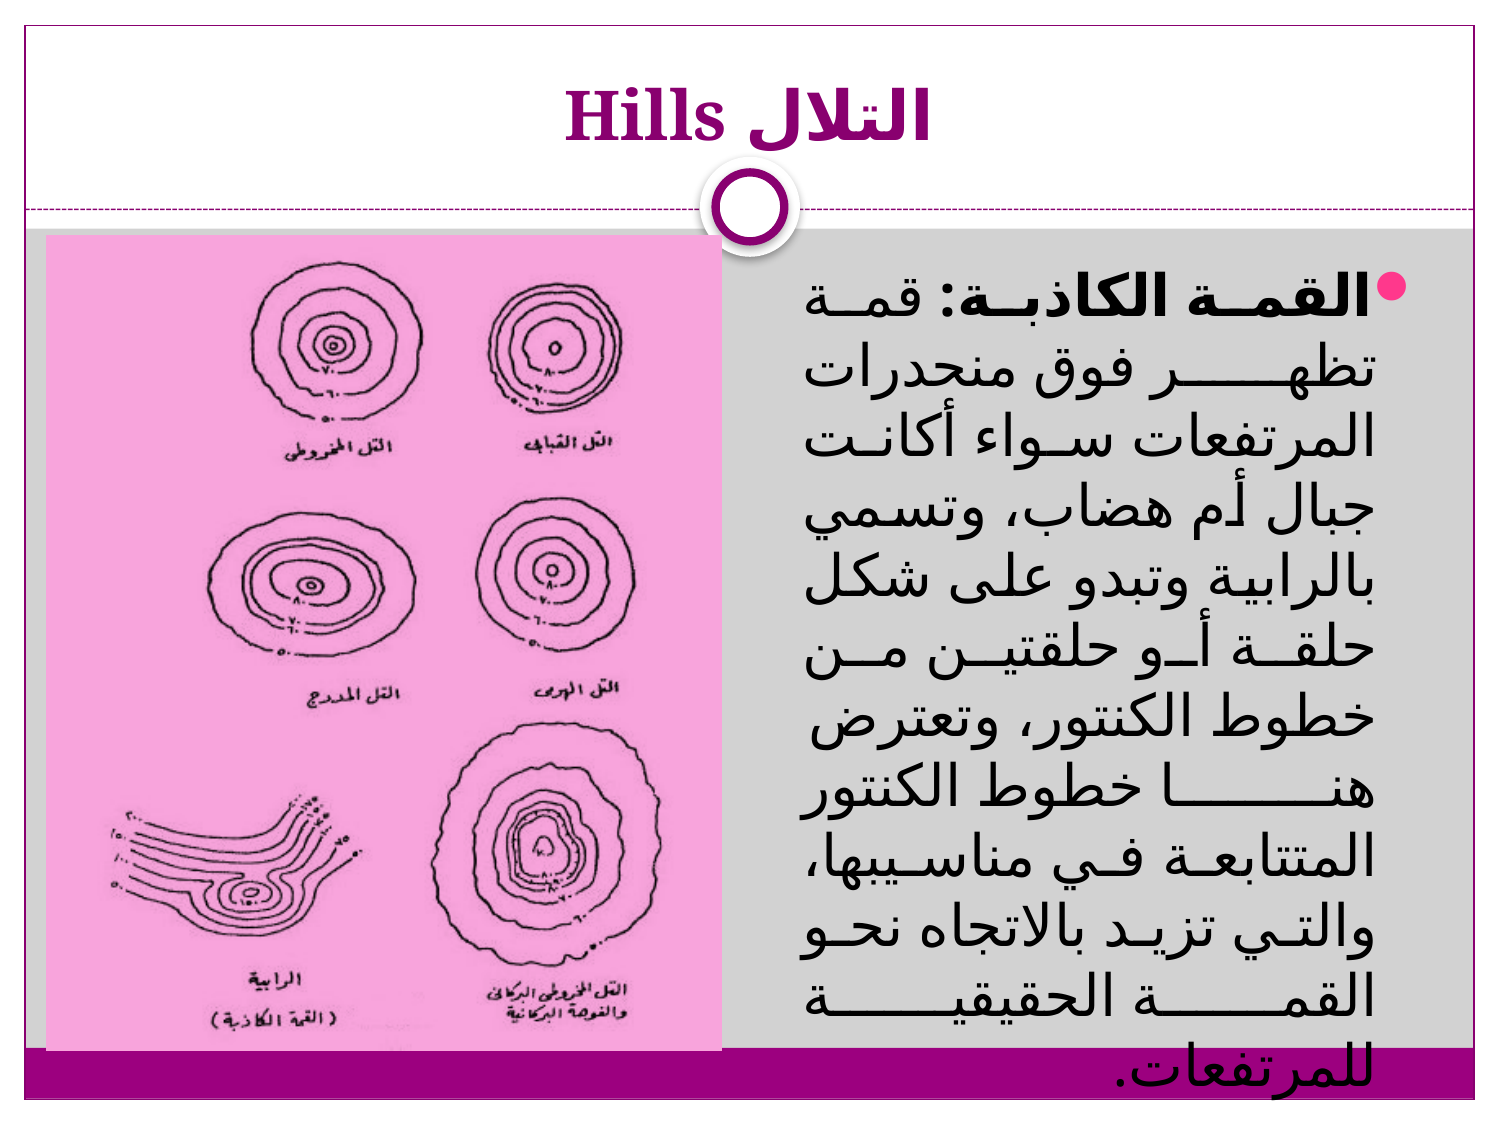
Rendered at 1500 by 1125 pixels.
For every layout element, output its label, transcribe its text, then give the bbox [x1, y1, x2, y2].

picture [46, 235, 722, 1052]
list القمة الكاذبة: قمة تظهر فوق منحدرات المرتفعات سواء أكانت جبال أم هضاب، وتسمي بالرابية وتبدو على شكل حلقة أو حلقتين من خطوط الكنتور، وتعترض هنا خطوط الكنتور المتتابعة في مناسيبها، والتي تزيد بالاتجاه نحو القمة الحقيقية للمرتفعات. [787, 250, 1438, 1001]
title التلال Hills [49, 37, 1450, 162]
